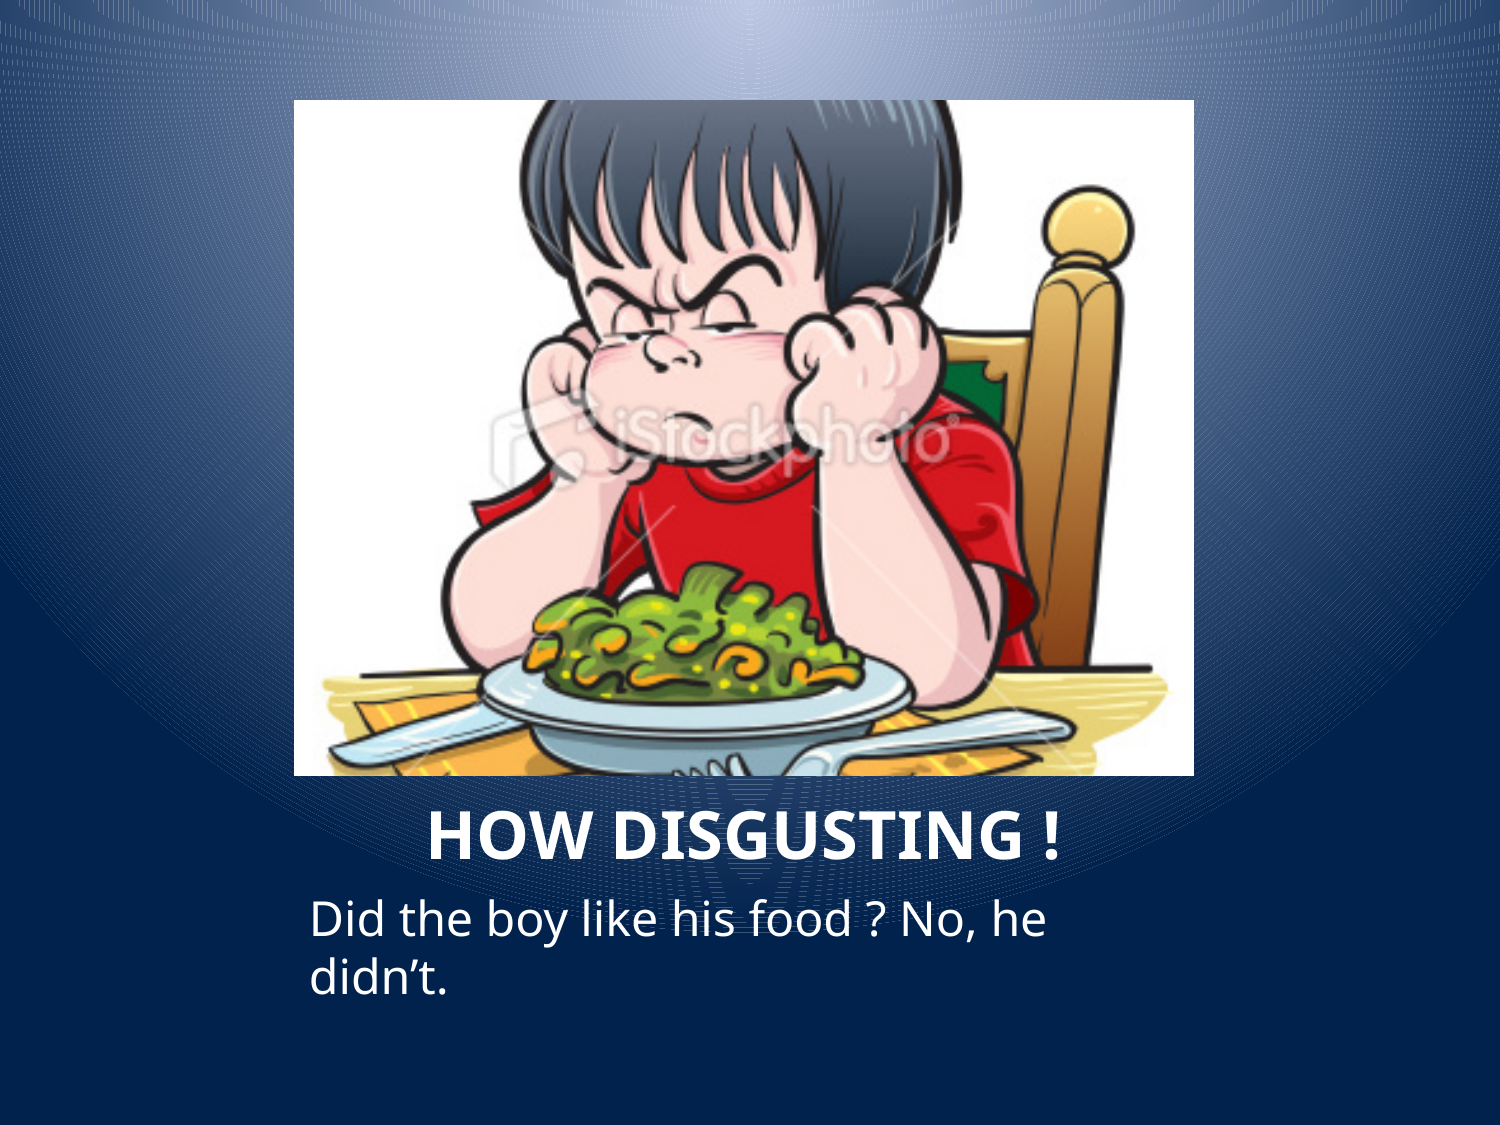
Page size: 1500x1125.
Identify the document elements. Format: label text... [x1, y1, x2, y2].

picture [293, 100, 1195, 776]
list Did the boy like his food ? No, he didn’t. [294, 880, 1194, 1013]
title HOW DISGUSTING ! [294, 787, 1194, 880]
